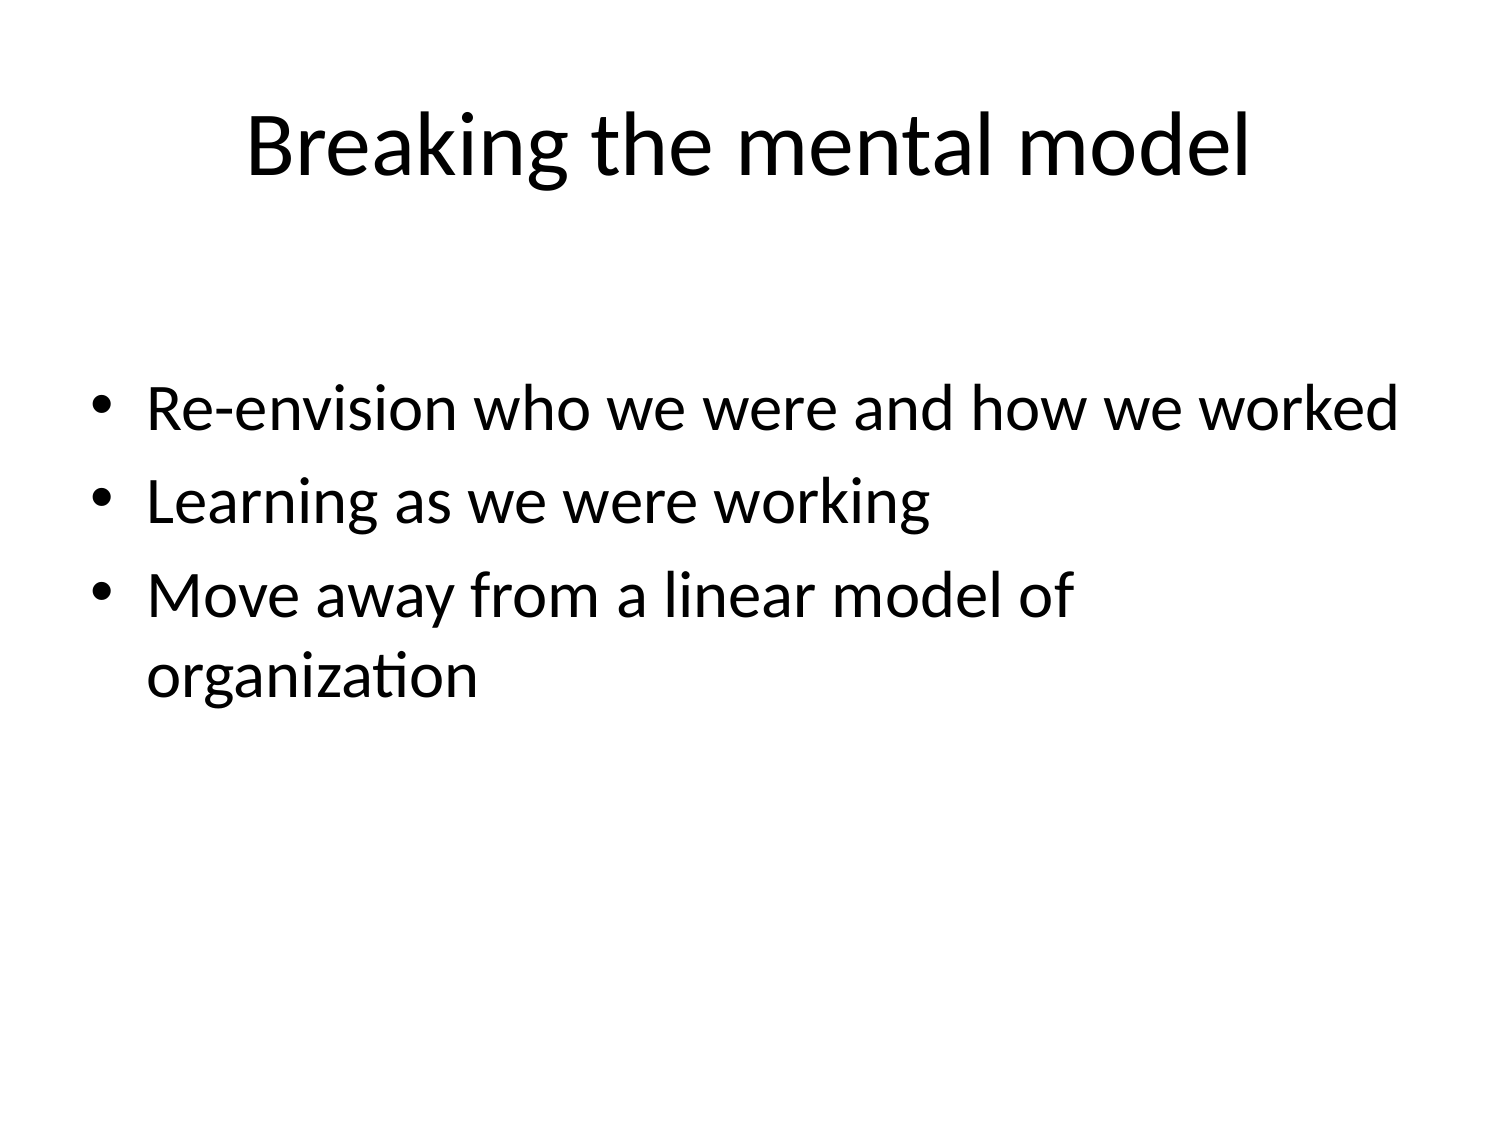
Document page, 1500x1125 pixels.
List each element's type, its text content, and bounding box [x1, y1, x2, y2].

title Breaking the mental model [75, 45, 1425, 233]
list Re-envision who we were and how we worked Learning as we were working Move away from a linear model of organization [75, 262, 1425, 1005]
